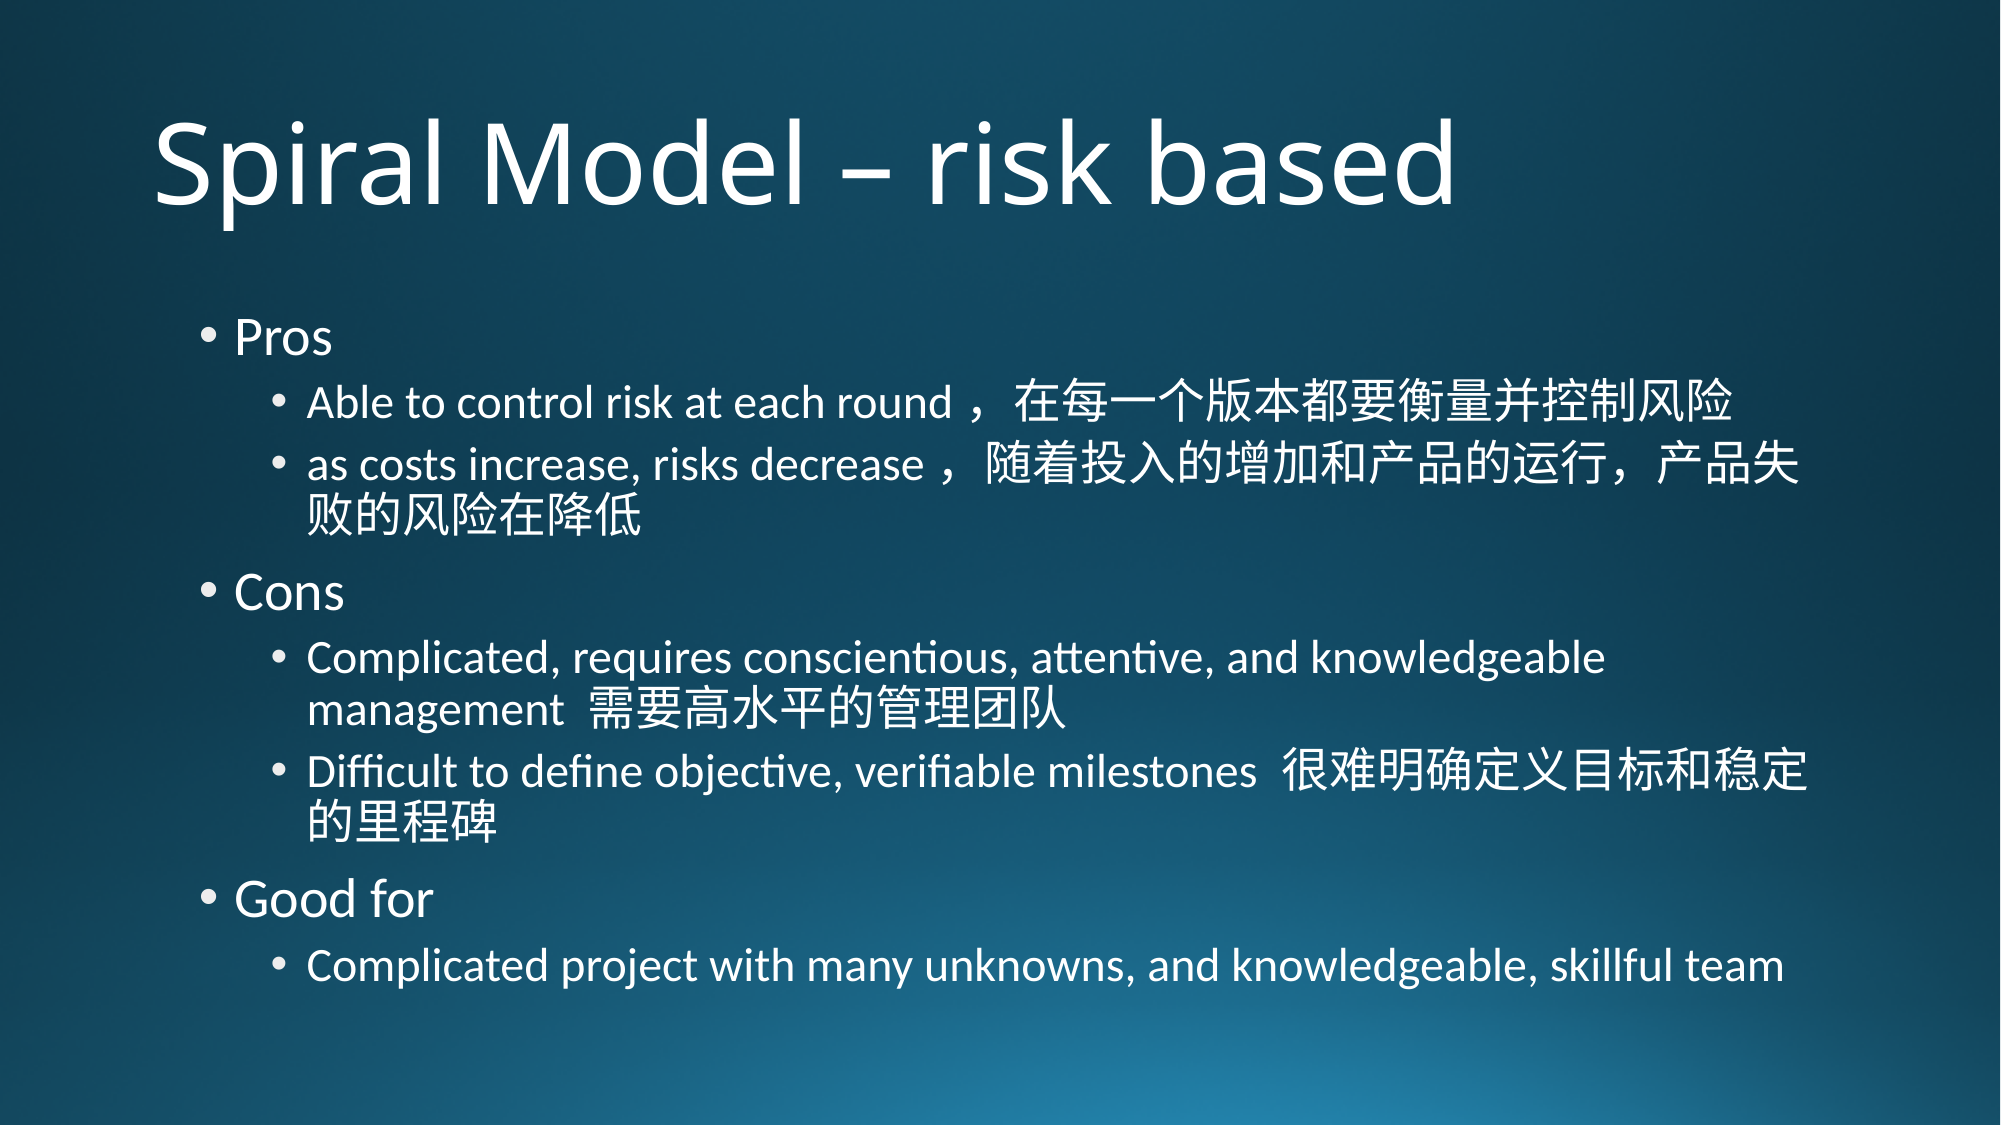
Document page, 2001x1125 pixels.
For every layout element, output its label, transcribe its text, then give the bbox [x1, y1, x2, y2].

list Pros Able to control risk at each round，在每一个版本都要衡量并控制风险 as costs increase, risks decrease，随着投入的增加和产品的运行，产品失败的风险在降低 Cons Complicated, requires conscientious, attentive, and knowledgeable management 需要高水平的管理团队 Difficult to define objective, verifiable milestones 很难明确定义目标和稳定的里程碑 Good for Complicated project with many unknowns, and knowledgeable, skillful team [183, 299, 1863, 1014]
picture [0, 0, 2001, 1125]
title Spiral Model – risk based [137, 59, 1863, 278]
